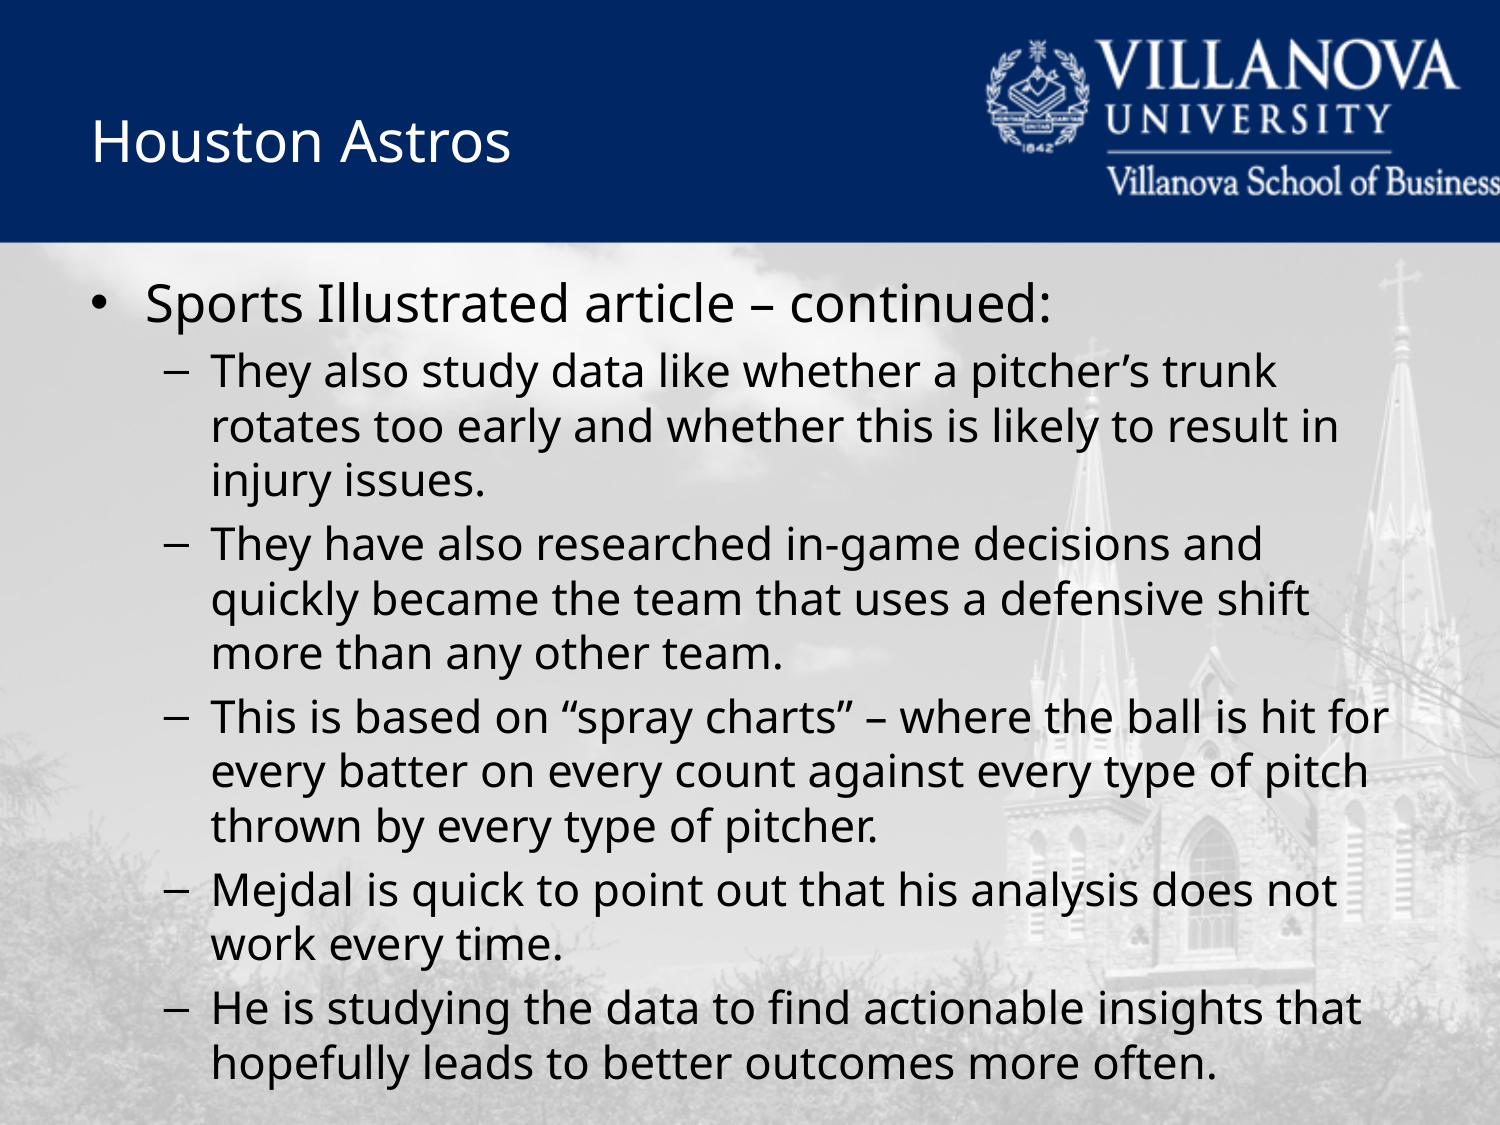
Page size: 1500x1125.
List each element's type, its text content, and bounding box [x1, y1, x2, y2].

title Houston Astros [75, 45, 1425, 233]
list Sports Illustrated article – continued: They also study data like whether a pitcher’s trunk rotates too early and whether this is likely to result in injury issues. They have also researched in-game decisions and quickly became the team that uses a defensive shift more than any other team. This is based on “spray charts” – where the ball is hit for every batter on every count against every type of pitch thrown by every type of pitcher. Mejdal is quick to point out that his analysis does not work every time. He is studying the data to find actionable insights that hopefully leads to better outcomes more often. [75, 262, 1425, 1100]
picture [0, 0, 1500, 1125]
